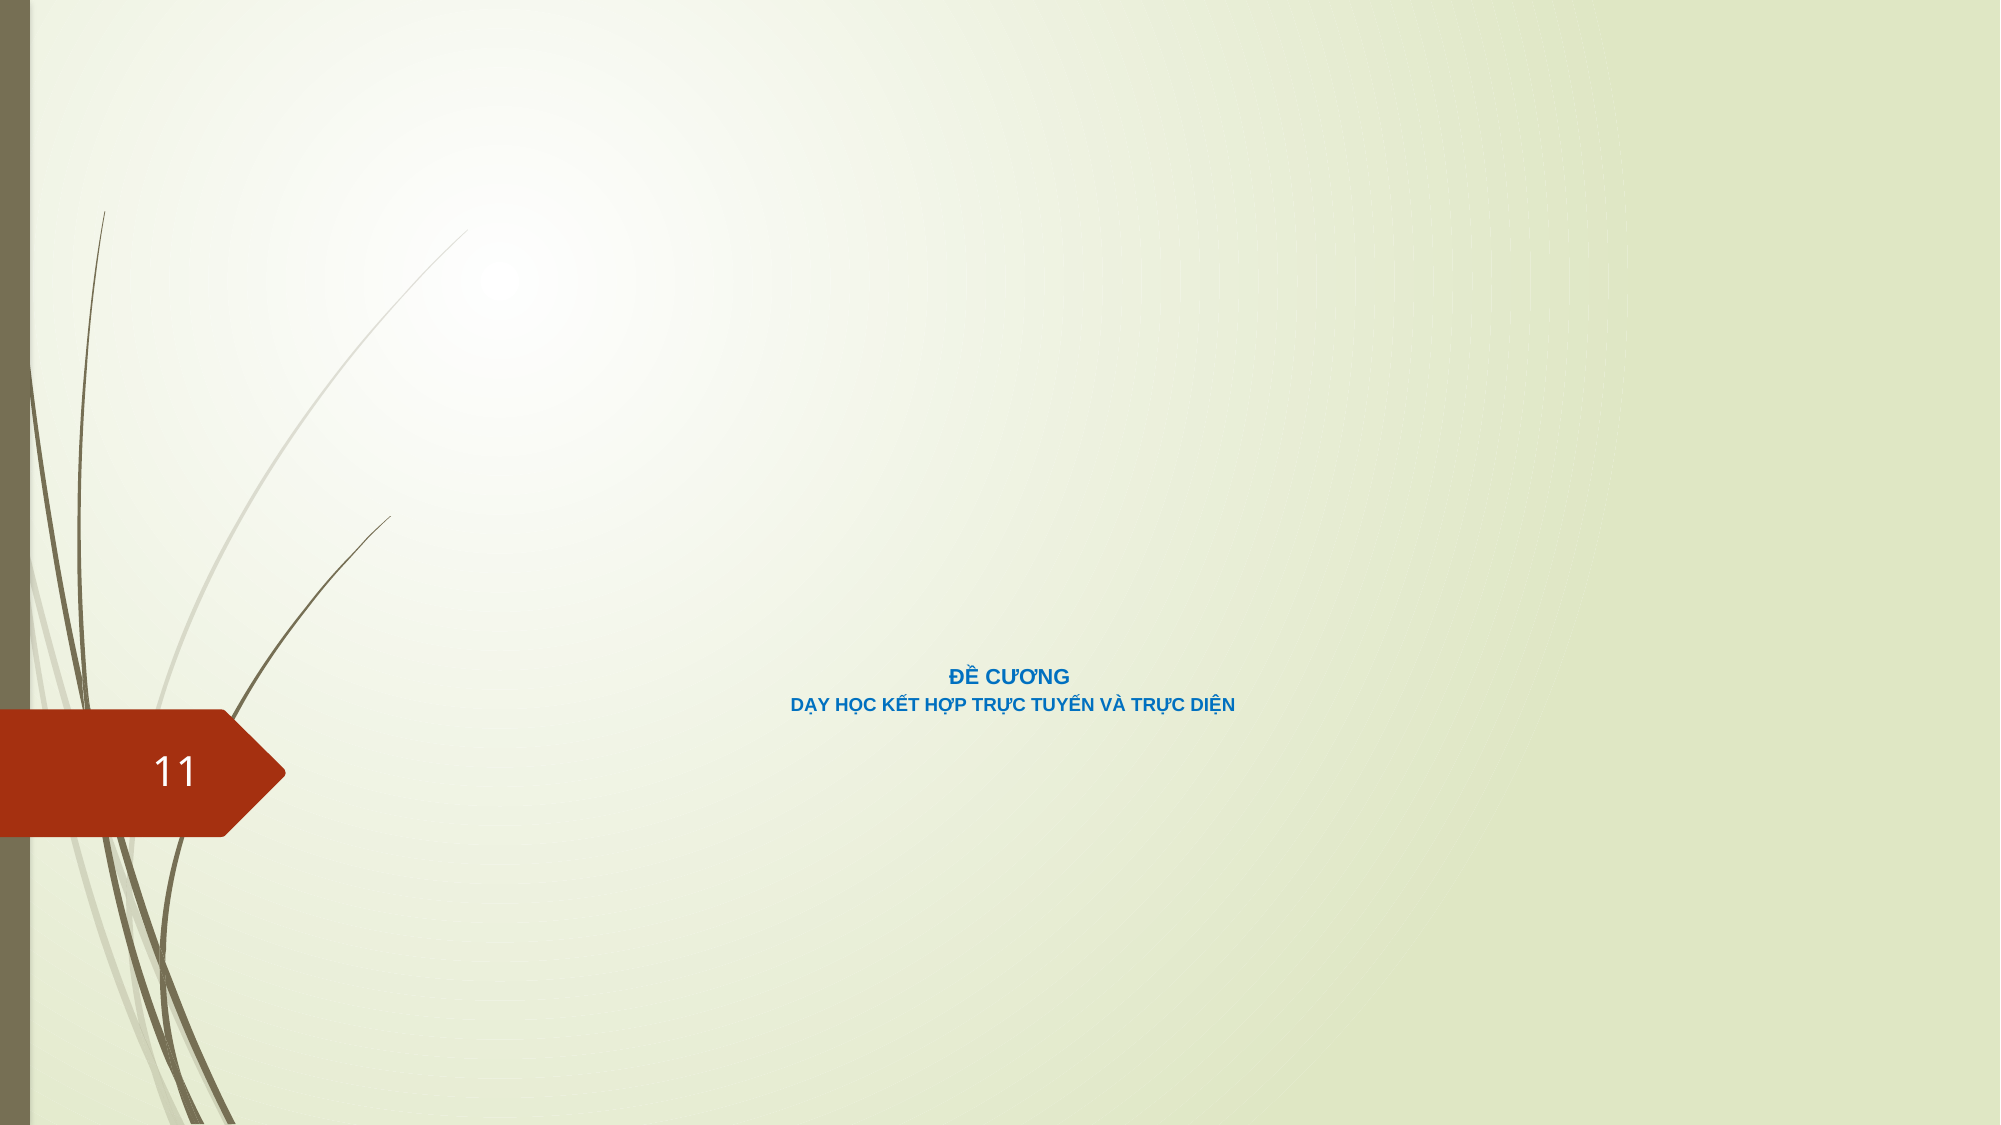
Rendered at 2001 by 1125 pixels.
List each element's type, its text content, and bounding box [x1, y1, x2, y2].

title ĐỀ CƯƠNG DẠY HỌC KẾT HỢP TRỰC TUYẾN VÀ TRỰC DIỆN [162, 289, 1863, 783]
slide_number 11 [87, 743, 216, 803]
